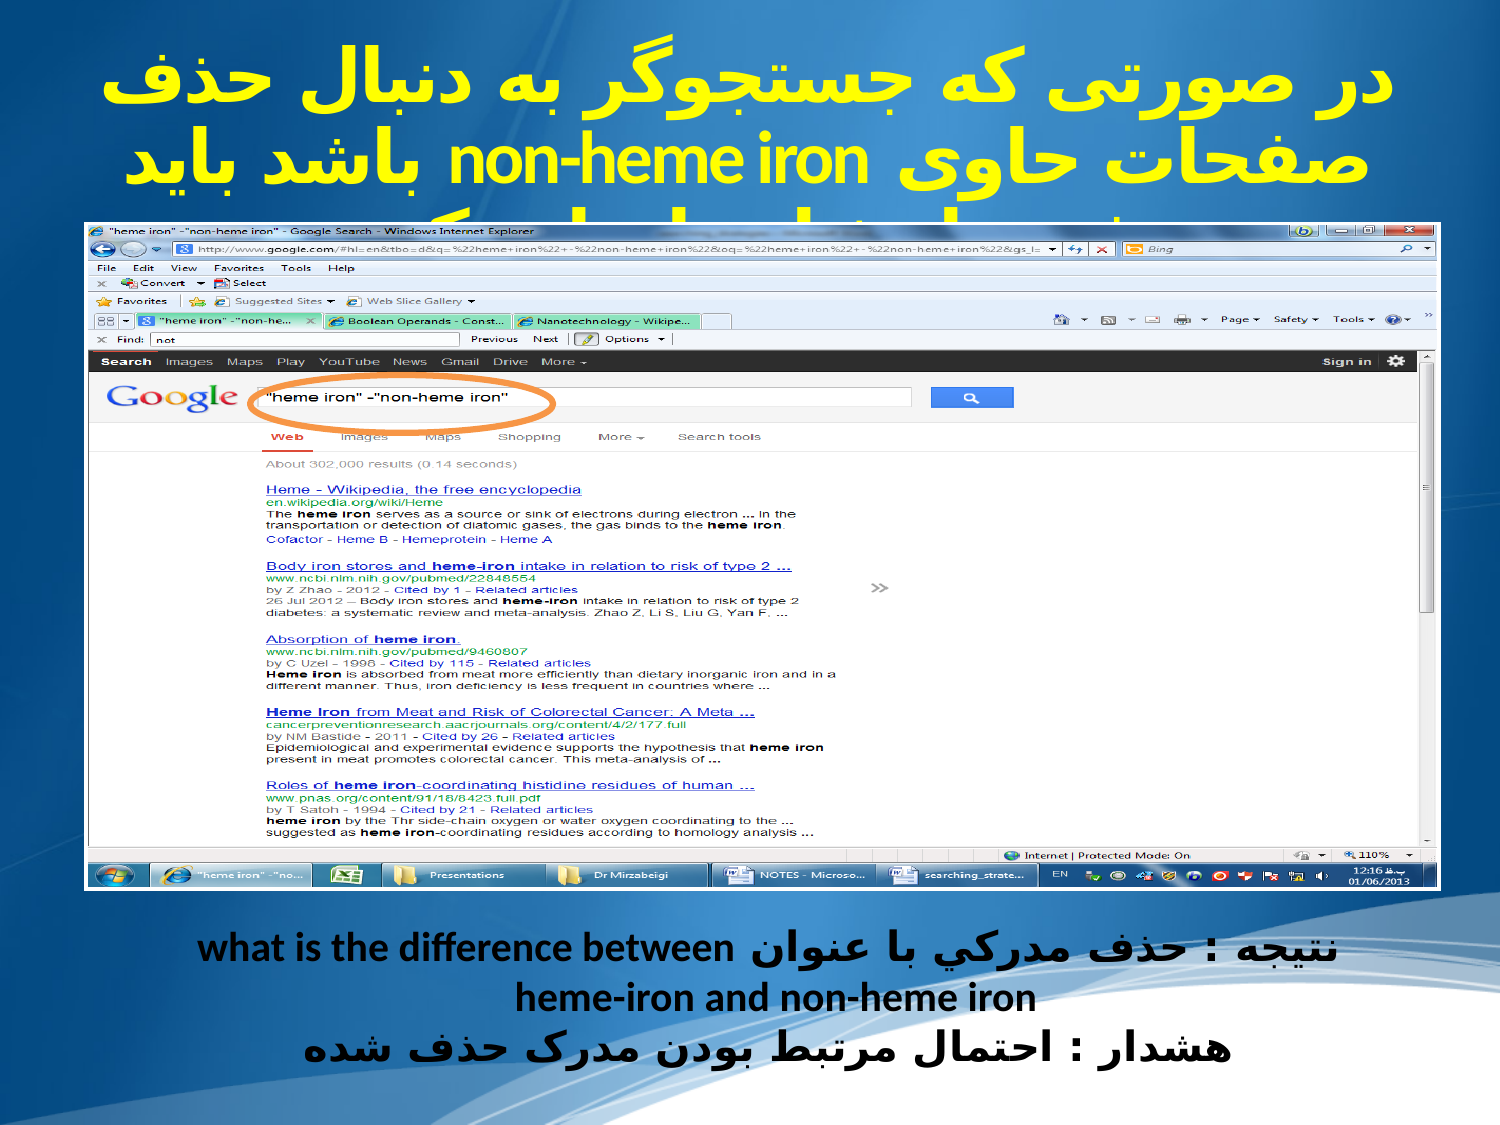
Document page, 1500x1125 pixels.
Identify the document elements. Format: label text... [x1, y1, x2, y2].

text_box نتیجه : حذف مدرکي با عنوان what is the difference between heme-iron and non-heme iron هشدار : احتمال مرتبط بودن مدرک حذف شده [162, 912, 1375, 1078]
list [87, 224, 1438, 888]
picture [0, 0, 1500, 1125]
title در صورتی که جستجوگر به دنبال حذف صفحات حاوی non-heme iron باشد باید فرمول ذیل را پیاده کند [62, 37, 1438, 147]
